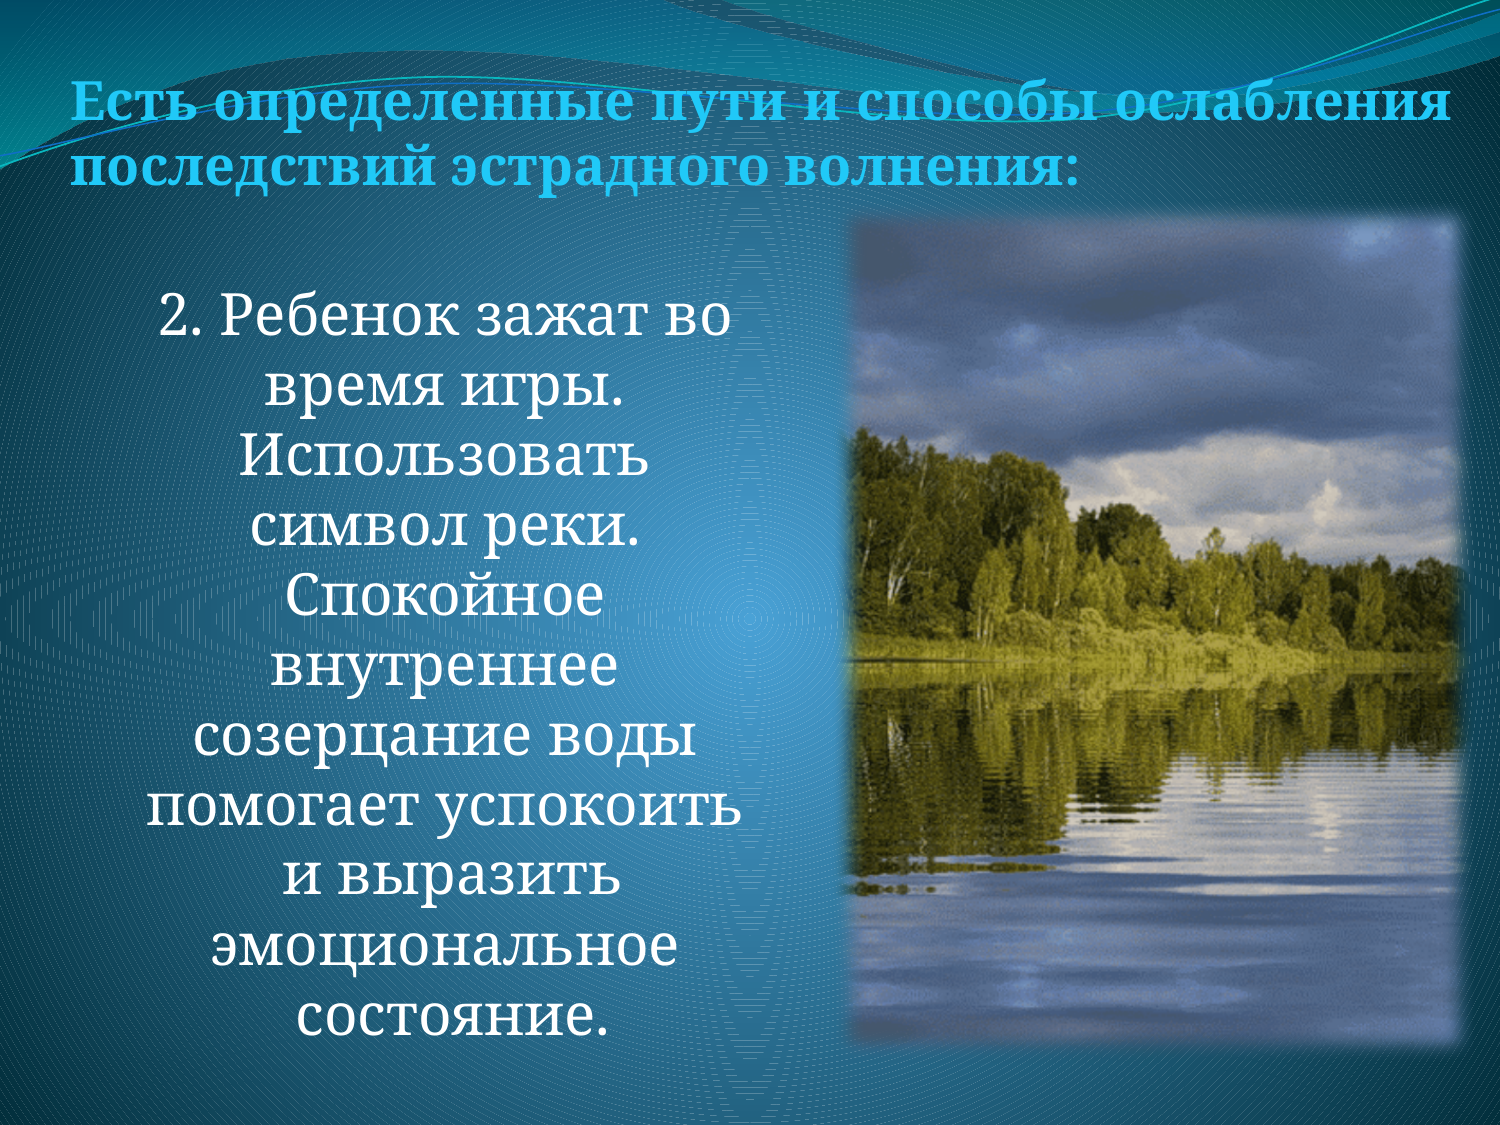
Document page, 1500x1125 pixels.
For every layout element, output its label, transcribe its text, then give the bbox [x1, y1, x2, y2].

text_box 2. Ребенок зажат во время игры. Использовать символ реки. Спокойное внутреннее созерцание воды помогает успокоить и выразить эмоциональное состояние. [93, 269, 797, 1055]
subtitle Есть определенные пути и способы ослабления последствий эстрадного волнения: [70, 58, 1465, 1067]
title [117, 35, 1406, 58]
picture [831, 198, 1477, 1063]
